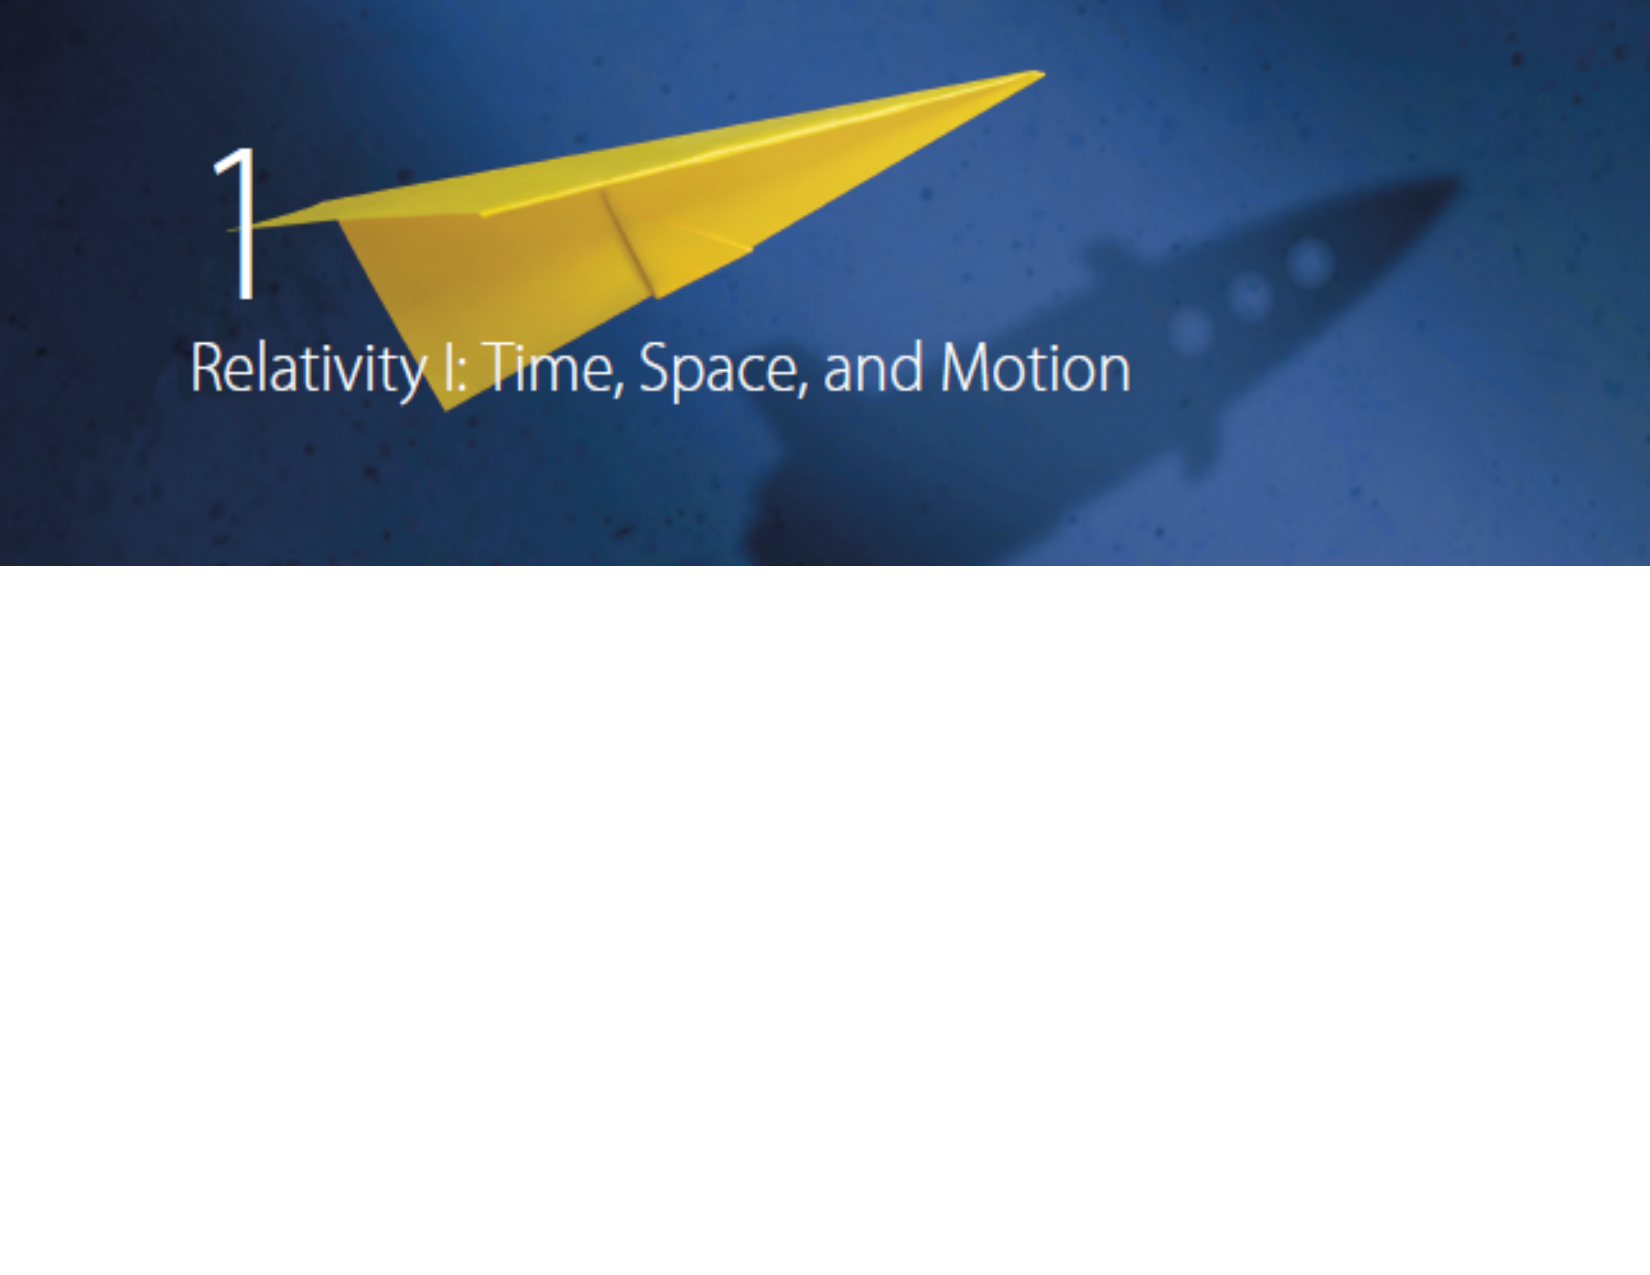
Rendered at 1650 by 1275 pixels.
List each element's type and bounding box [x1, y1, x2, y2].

picture [0, 0, 1650, 566]
